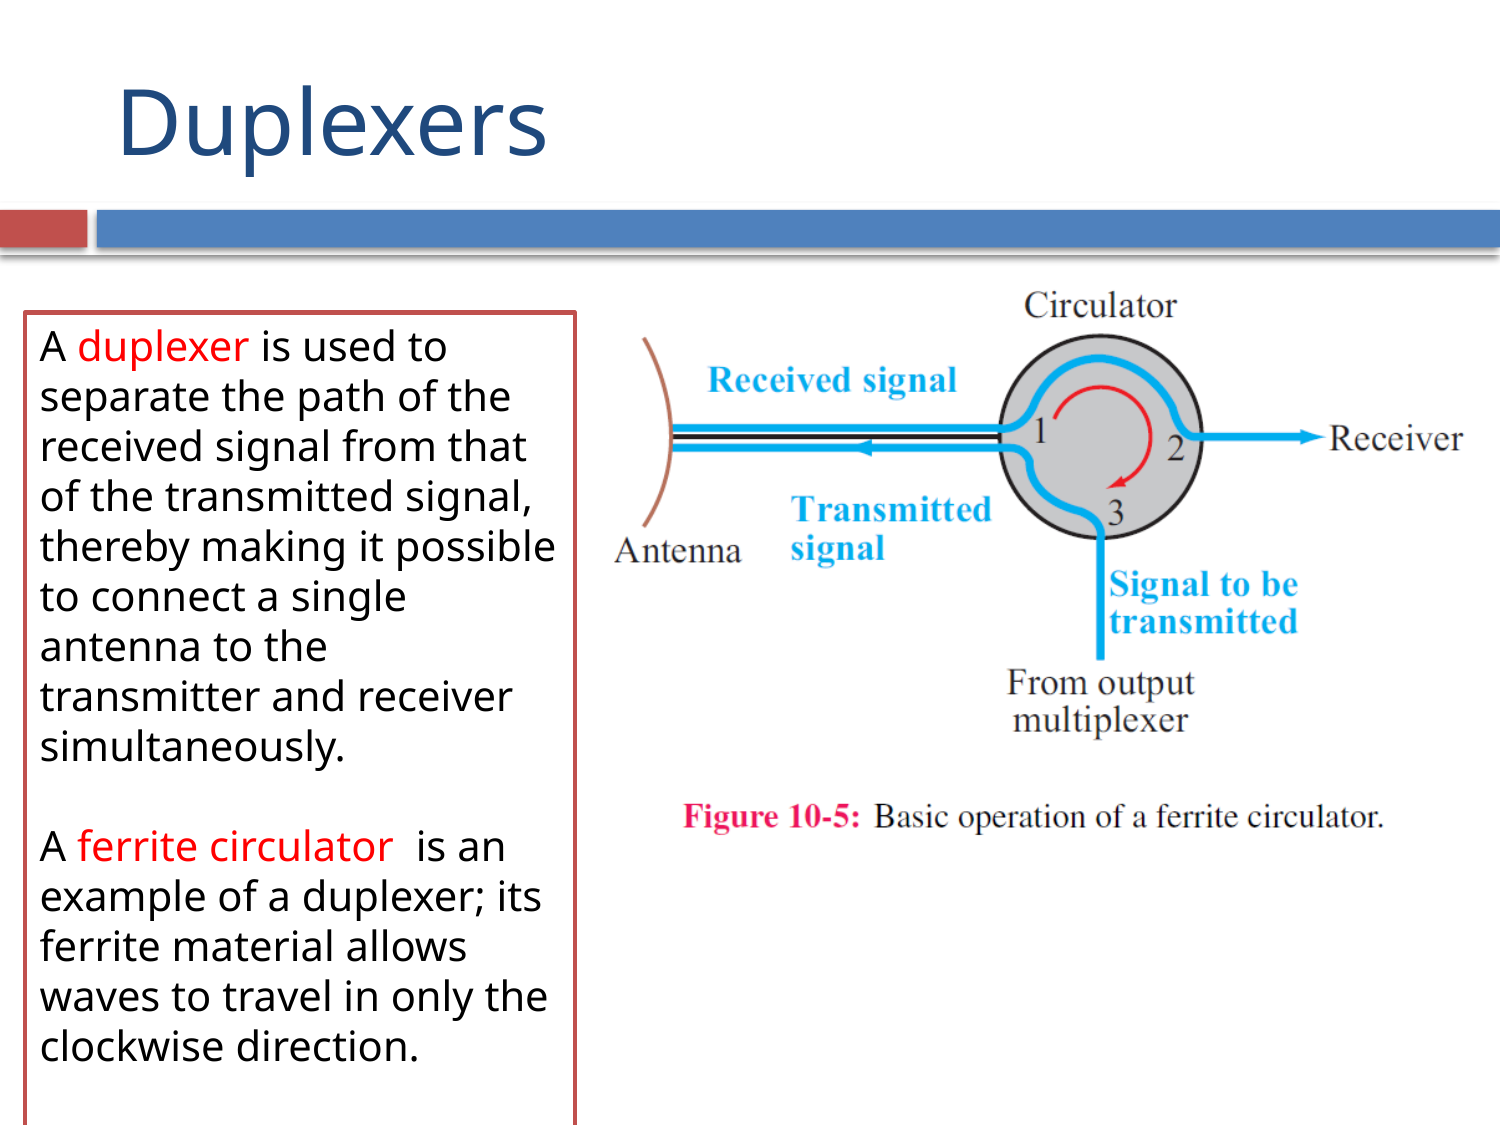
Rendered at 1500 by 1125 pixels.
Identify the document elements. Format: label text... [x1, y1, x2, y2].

text_box A duplexer is used to separate the path of the received signal from that of the transmitted signal, thereby making it possible to connect a single antenna to the transmitter and receiver simultaneously. A ferrite circulator is an example of a duplexer; its ferrite material allows waves to travel in only the clockwise direction. [23, 310, 577, 1125]
picture [612, 274, 1478, 850]
text_box Duplexers [100, 37, 1438, 200]
